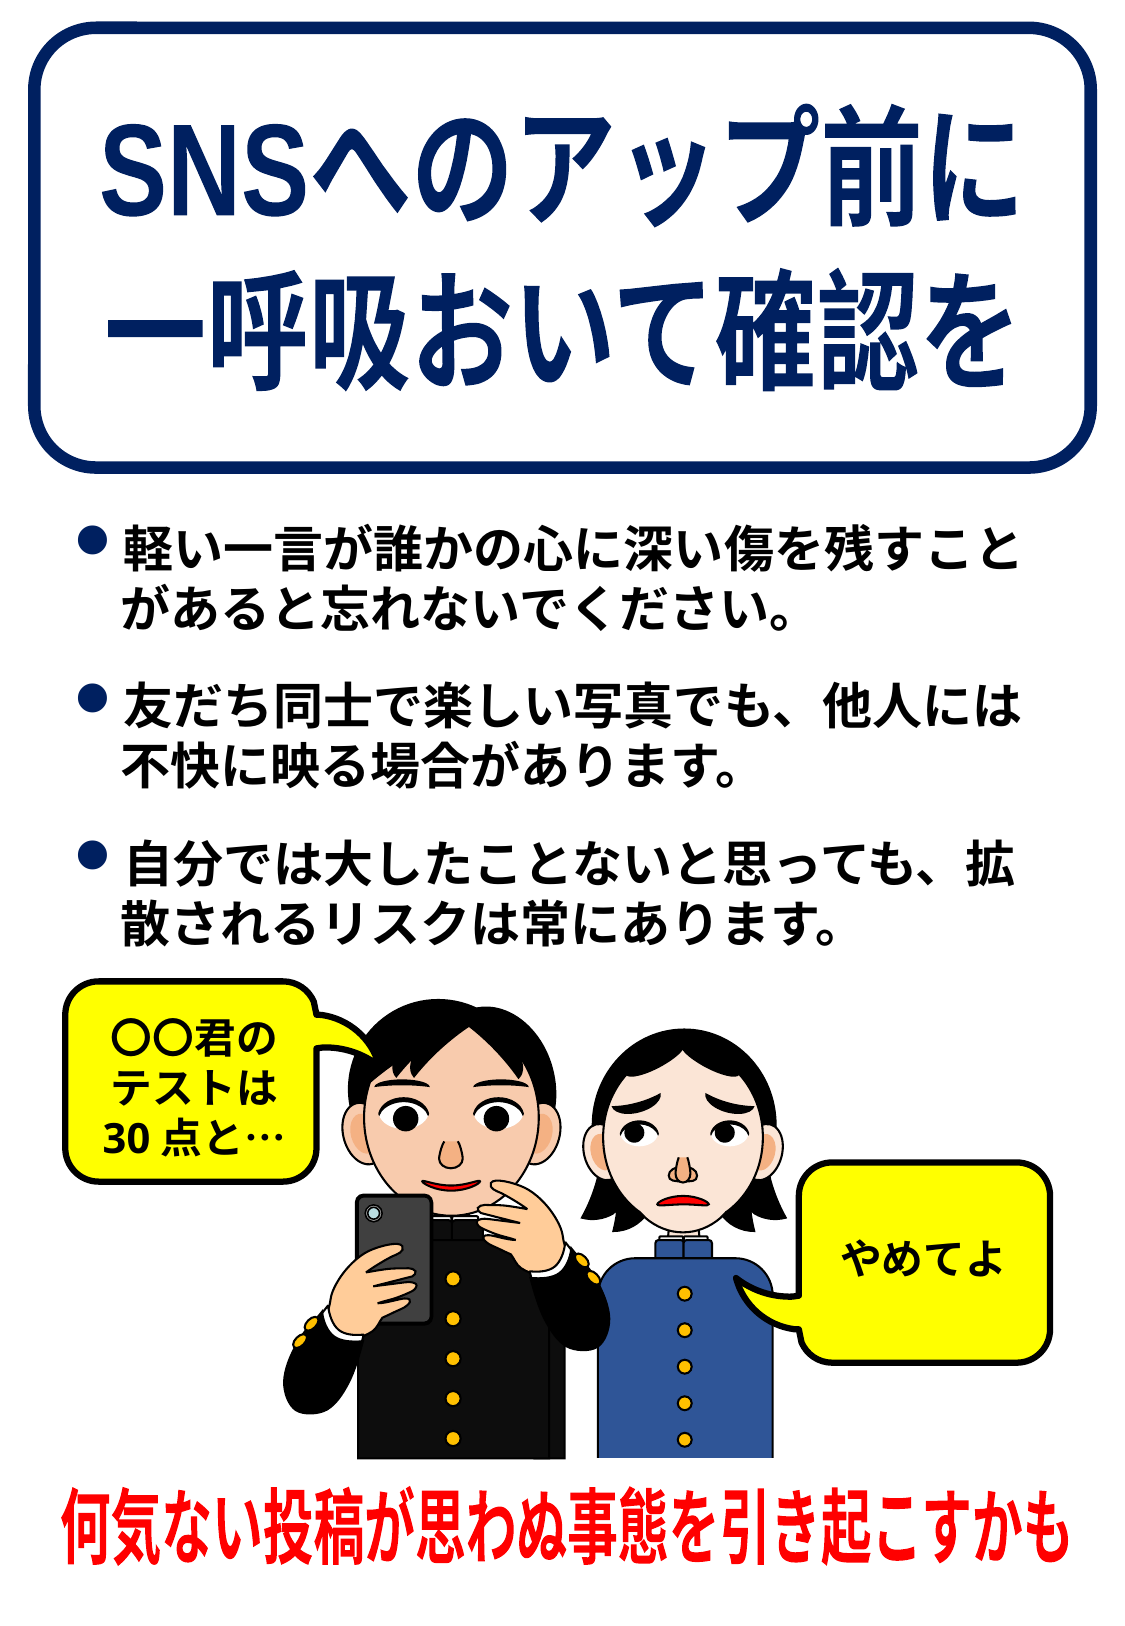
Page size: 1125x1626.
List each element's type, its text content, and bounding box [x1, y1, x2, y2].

text_box 〇〇君の テストは 30点と… [74, 1004, 314, 1170]
text_box [293, 1334, 307, 1348]
text_box 軽い一言が誰かの心に深い傷を残すことがあると忘れないでください。 友だち同士で楽しい写真でも、他人には不快に映る場合があります。 自分では大したことないと思っても、拡散されるリスクは常にあります。 [58, 509, 1066, 960]
text_box やめてよ [804, 1225, 1044, 1290]
text_box [32, 25, 1093, 470]
text_box [791, 1160, 1053, 1365]
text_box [342, 999, 560, 1459]
text_box [63, 979, 337, 1184]
text_box [284, 1326, 337, 1414]
text_box [304, 1316, 317, 1331]
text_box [581, 1029, 786, 1459]
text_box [476, 1180, 610, 1351]
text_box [322, 1194, 433, 1348]
